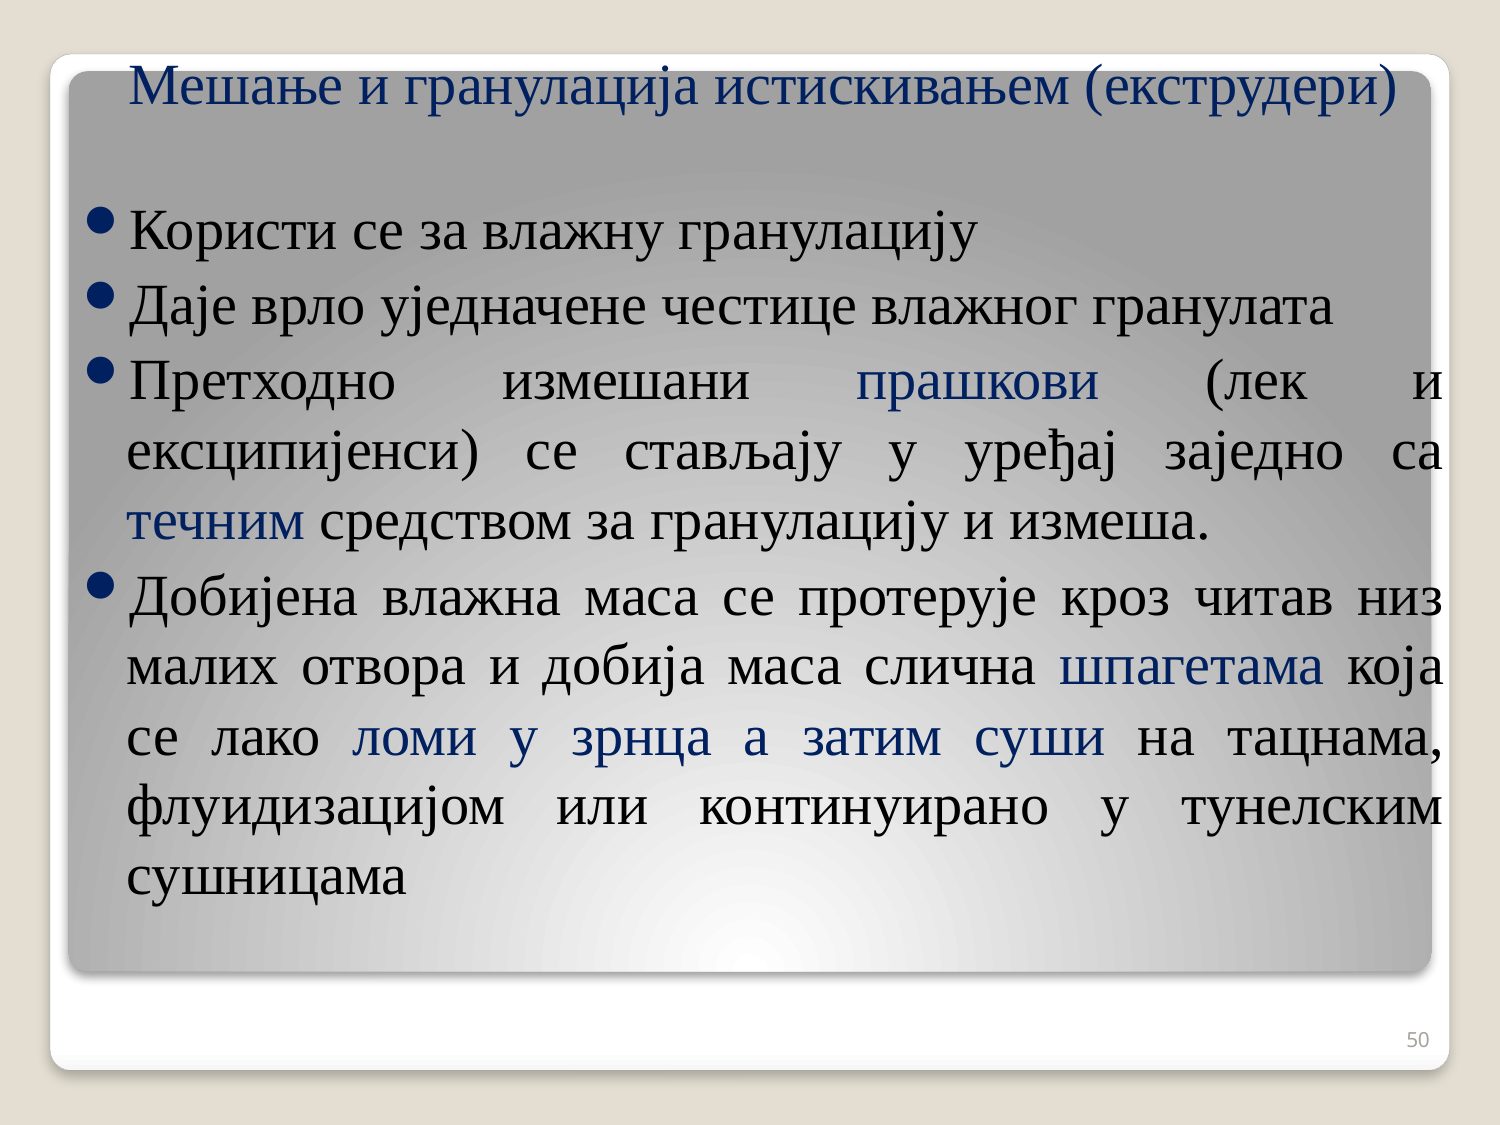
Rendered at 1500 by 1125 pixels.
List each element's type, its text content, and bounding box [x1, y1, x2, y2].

list Мешање и гранулација истискивањем (екструдери) Користи се за влажну гранулацију Даје врло уједначене честице влажног гранулата Претходно измешани прашкови (лек и ексципијенси) се стављају у уређај заједно са течним средством за гранулацију и измеша. Добијена влажна маса се протерује кроз читав низ малих отвора и добија маса слична шпагетама која се лако ломи у зрнца а затим суши на тацнама, флуидизацијом или континуирано у тунелским сушницама [53, 30, 1459, 1083]
slide_number 50 [1369, 1002, 1445, 1063]
